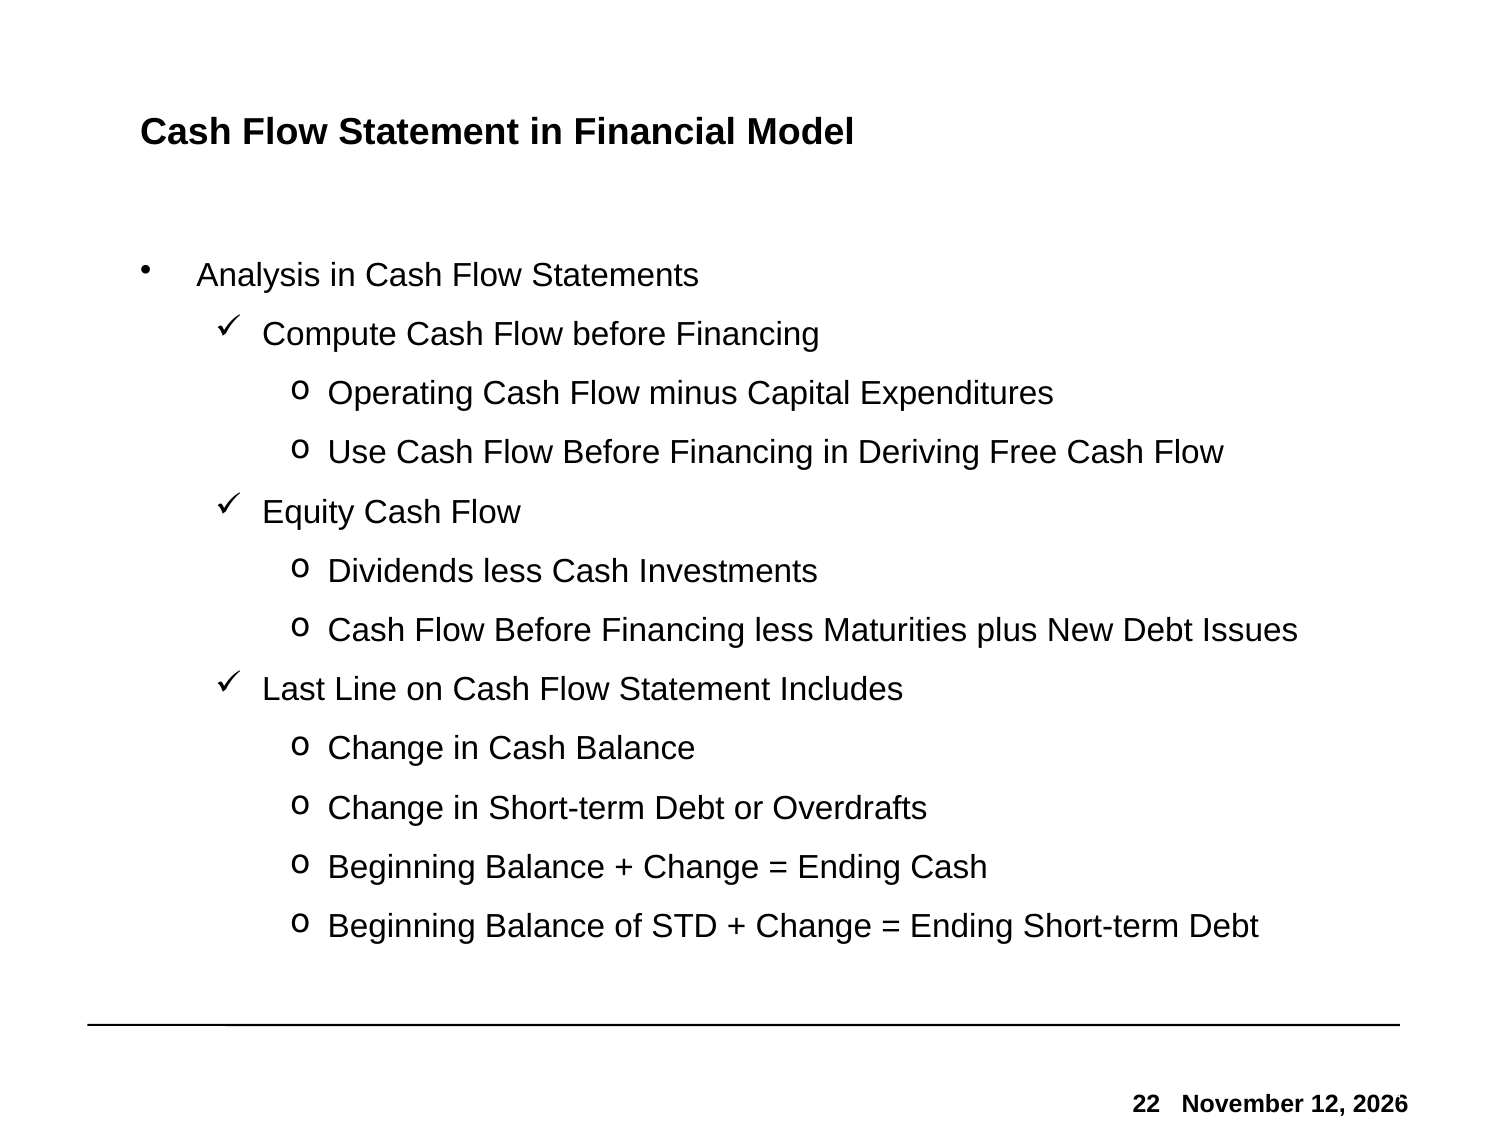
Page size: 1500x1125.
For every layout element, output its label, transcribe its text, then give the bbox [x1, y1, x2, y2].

title Cash Flow Statement in Financial Model [124, 99, 1401, 226]
list Analysis in Cash Flow Statements Compute Cash Flow before Financing Operating Cash Flow minus Capital Expenditures Use Cash Flow Before Financing in Deriving Free Cash Flow Equity Cash Flow Dividends less Cash Investments Cash Flow Before Financing less Maturities plus New Debt Issues Last Line on Cash Flow Statement Includes Change in Cash Balance Change in Short-term Debt or Overdrafts Beginning Balance + Change = Ending Cash Beginning Balance of STD + Change = Ending Short-term Debt [124, 249, 1426, 1013]
